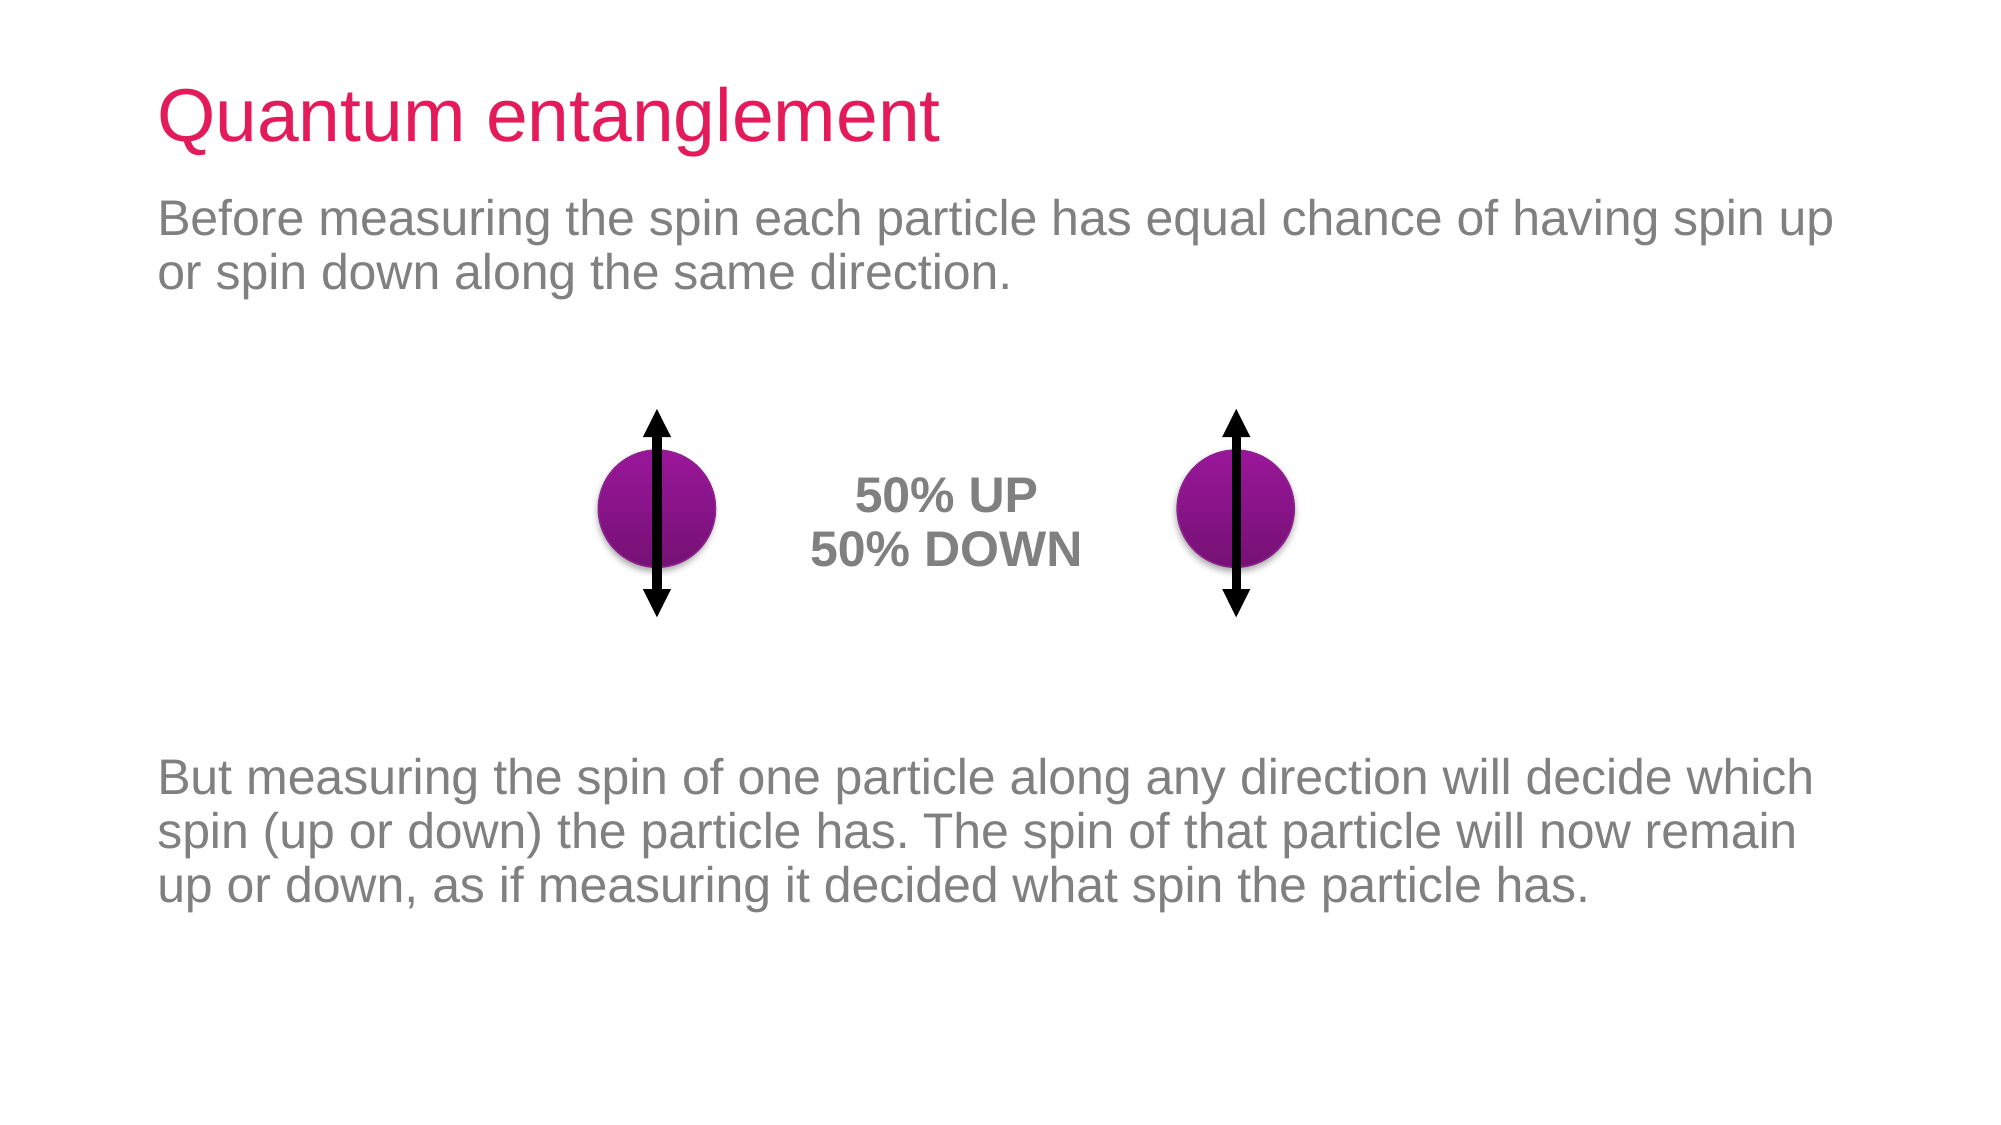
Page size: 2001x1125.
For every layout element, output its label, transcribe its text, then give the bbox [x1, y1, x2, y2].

title Quantum entanglement [157, 66, 1872, 218]
text_box [662, 449, 717, 568]
text_box But measuring the spin of one particle along any direction will decide which spin (up or down) the particle has. The spin of that particle will now remain up or down, as if measuring it decided what spin the particle has. [157, 750, 1851, 987]
text_box [1241, 449, 1296, 568]
text_box [1176, 449, 1231, 568]
list Before measuring the spin each particle has equal chance of having spin up or spin down along the same direction. [157, 191, 1851, 558]
text_box 50% UP 50% DOWN [766, 467, 1127, 705]
text_box [597, 449, 652, 568]
